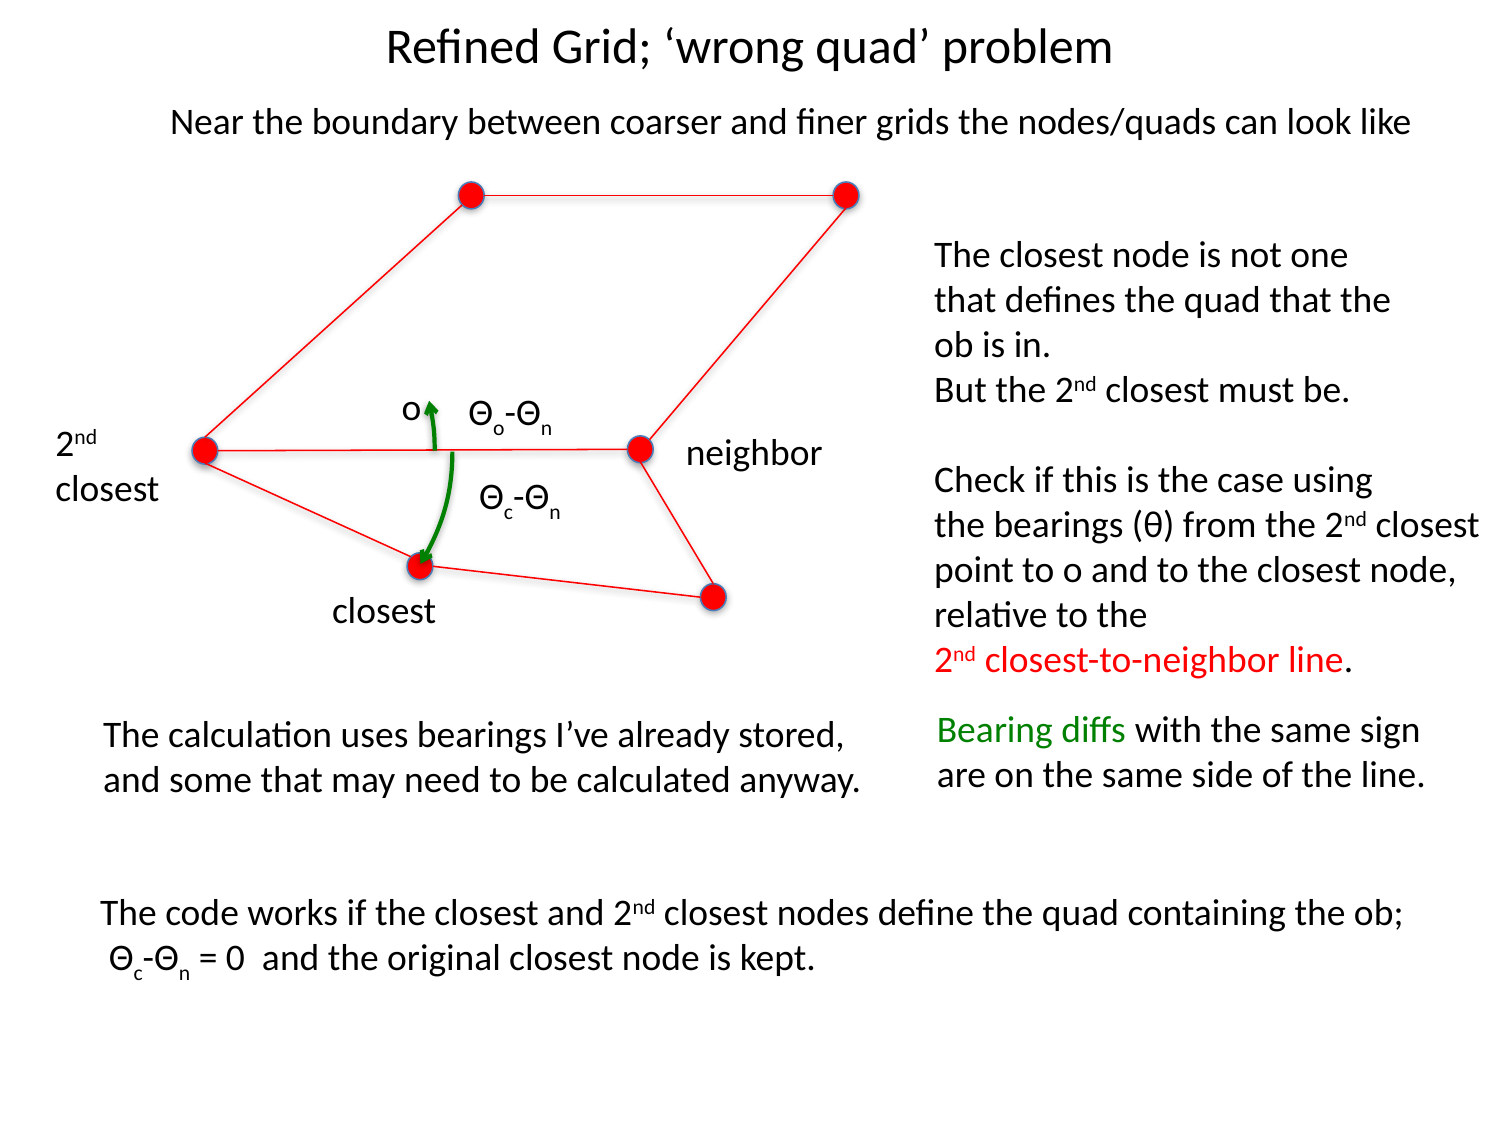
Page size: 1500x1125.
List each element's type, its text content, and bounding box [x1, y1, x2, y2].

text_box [204, 463, 411, 557]
text_box [832, 181, 860, 209]
text_box [186, 446, 217, 451]
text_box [640, 462, 714, 584]
text_box [191, 437, 200, 447]
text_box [649, 208, 847, 440]
text_box [192, 456, 214, 465]
text_box Near the boundary between coarser and finer grids the nodes/quads can look like [155, 89, 1429, 150]
text_box [626, 435, 654, 463]
text_box The calculation uses bearings I’ve already stored, and some that may need to be calculated anyway. [88, 702, 877, 808]
text_box [702, 583, 727, 612]
text_box Θo-Θn [462, 380, 568, 447]
text_box 2nd closest [40, 411, 175, 516]
text_box [228, 460, 455, 564]
text_box [457, 181, 485, 210]
text_box [406, 567, 427, 578]
text_box neighbor [671, 447, 838, 481]
text_box Θc-Θn [464, 464, 576, 564]
text_box Bearing diffs with the same sign are on the same side of the line. [922, 697, 1442, 803]
text_box The closest node is not one that defines the quad that the ob is in. But the 2nd closest must be. Check if this is the case using the bearings (θ) from the 2nd closest point to o and to the closest node, relative to the 2nd closest-to-neighbor line. [919, 222, 1495, 688]
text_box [204, 204, 463, 438]
text_box closest [317, 578, 452, 639]
title Refined Grid; ‘wrong quad’ problem [75, 0, 1425, 88]
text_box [432, 566, 701, 598]
text_box The code works if the closest and 2nd closest nodes define the quad containing the ob; Θc-Θn = 0 and the original closest node is kept. [85, 880, 1420, 992]
